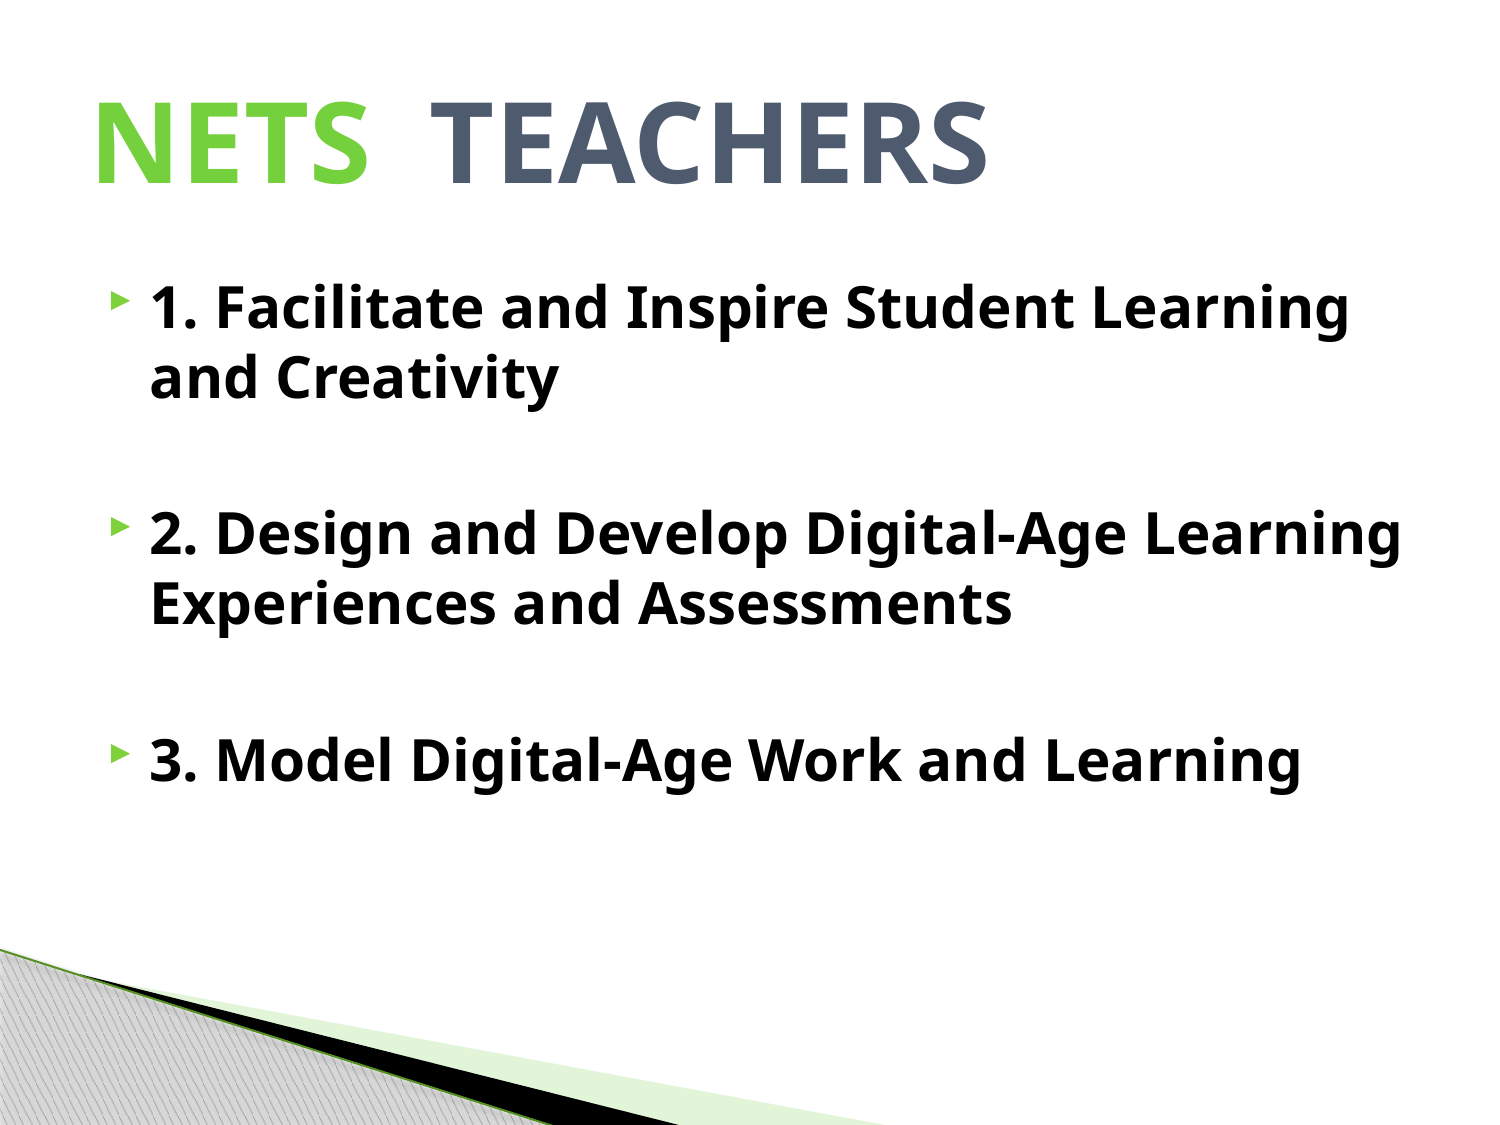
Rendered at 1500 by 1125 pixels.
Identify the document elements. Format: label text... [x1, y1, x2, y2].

title NETS TEACHERS [75, 45, 1363, 233]
list 1. Facilitate and Inspire Student Learning and Creativity 2. Design and Develop Digital-Age Learning Experiences and Assessments 3. Model Digital-Age Work and Learning [75, 262, 1425, 1005]
